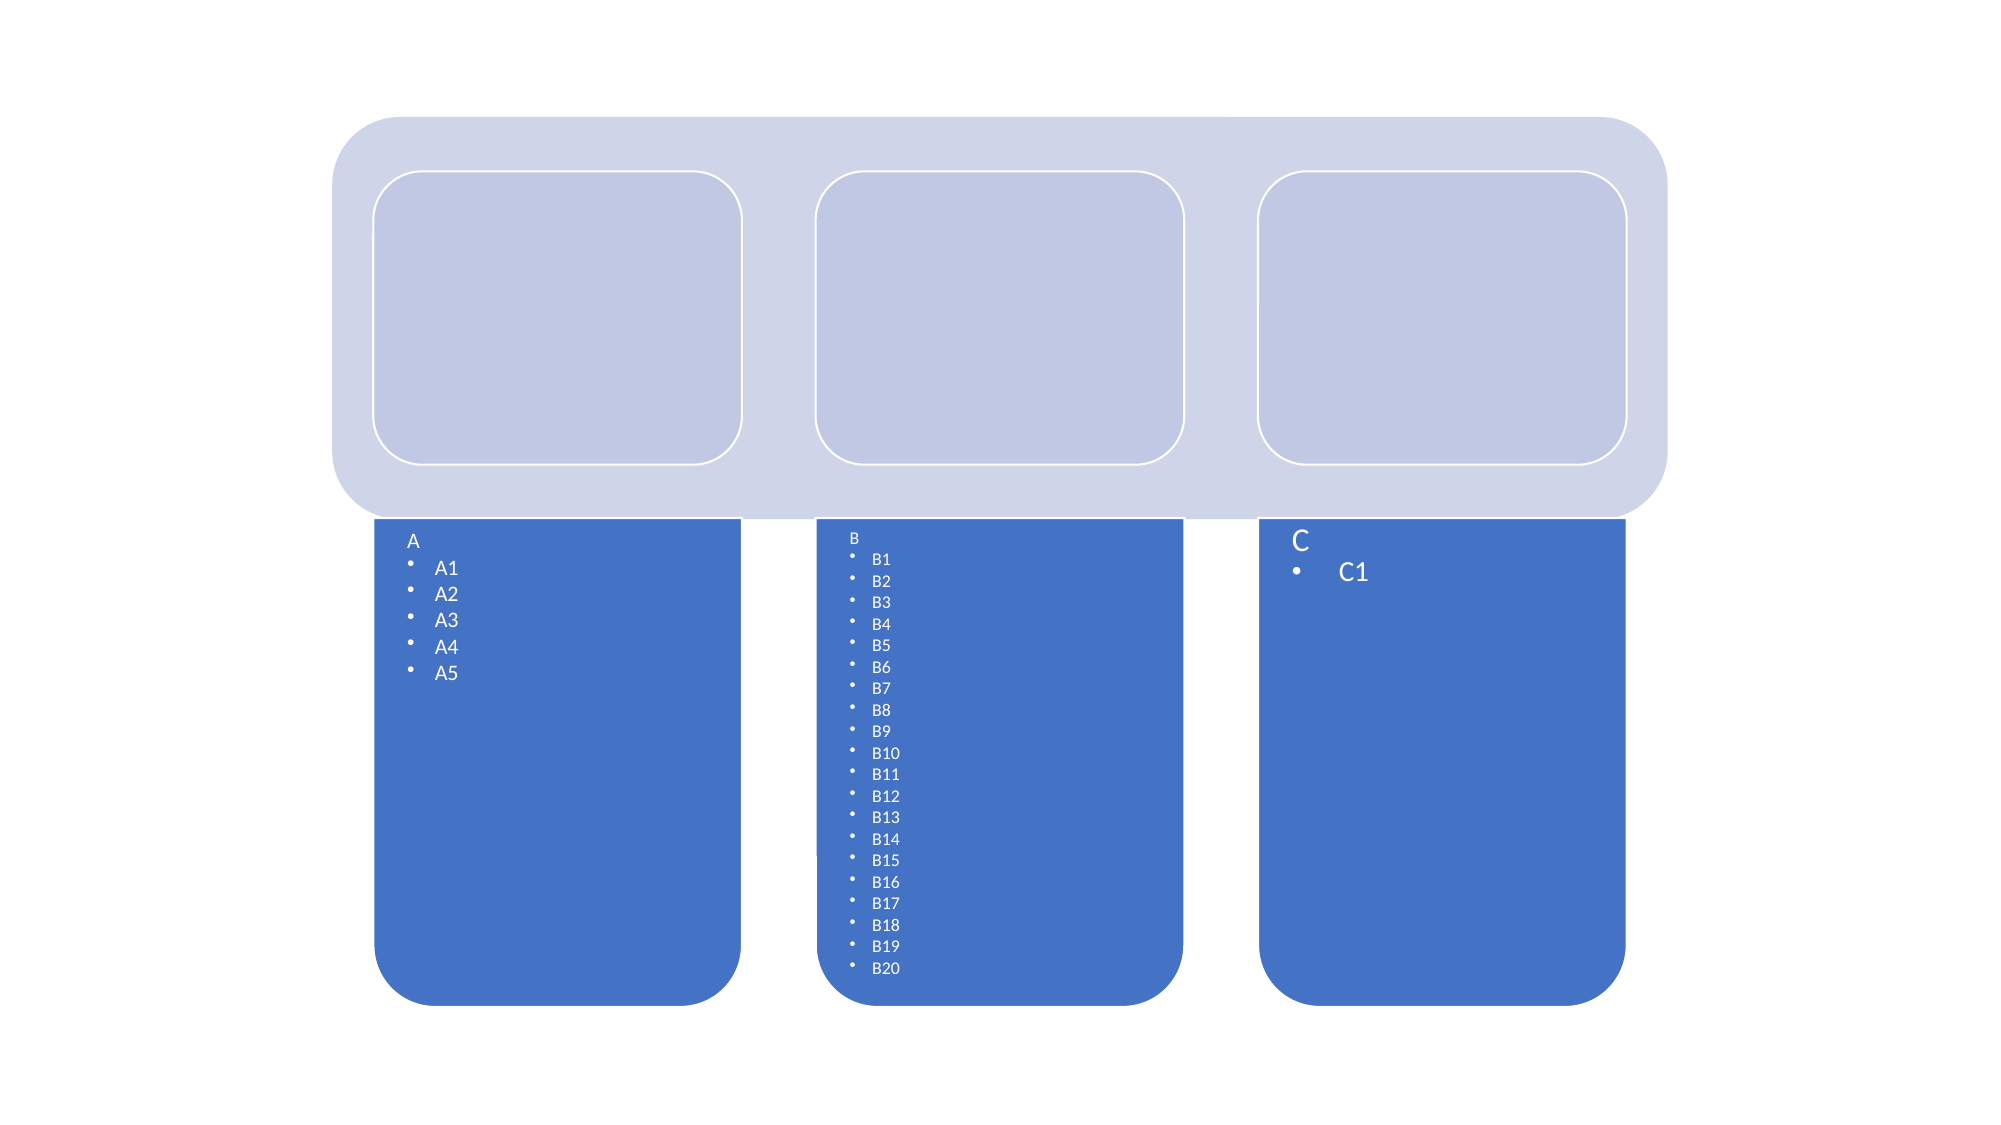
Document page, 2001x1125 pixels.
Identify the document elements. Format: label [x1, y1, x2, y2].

text_box [333, 117, 1667, 1007]
